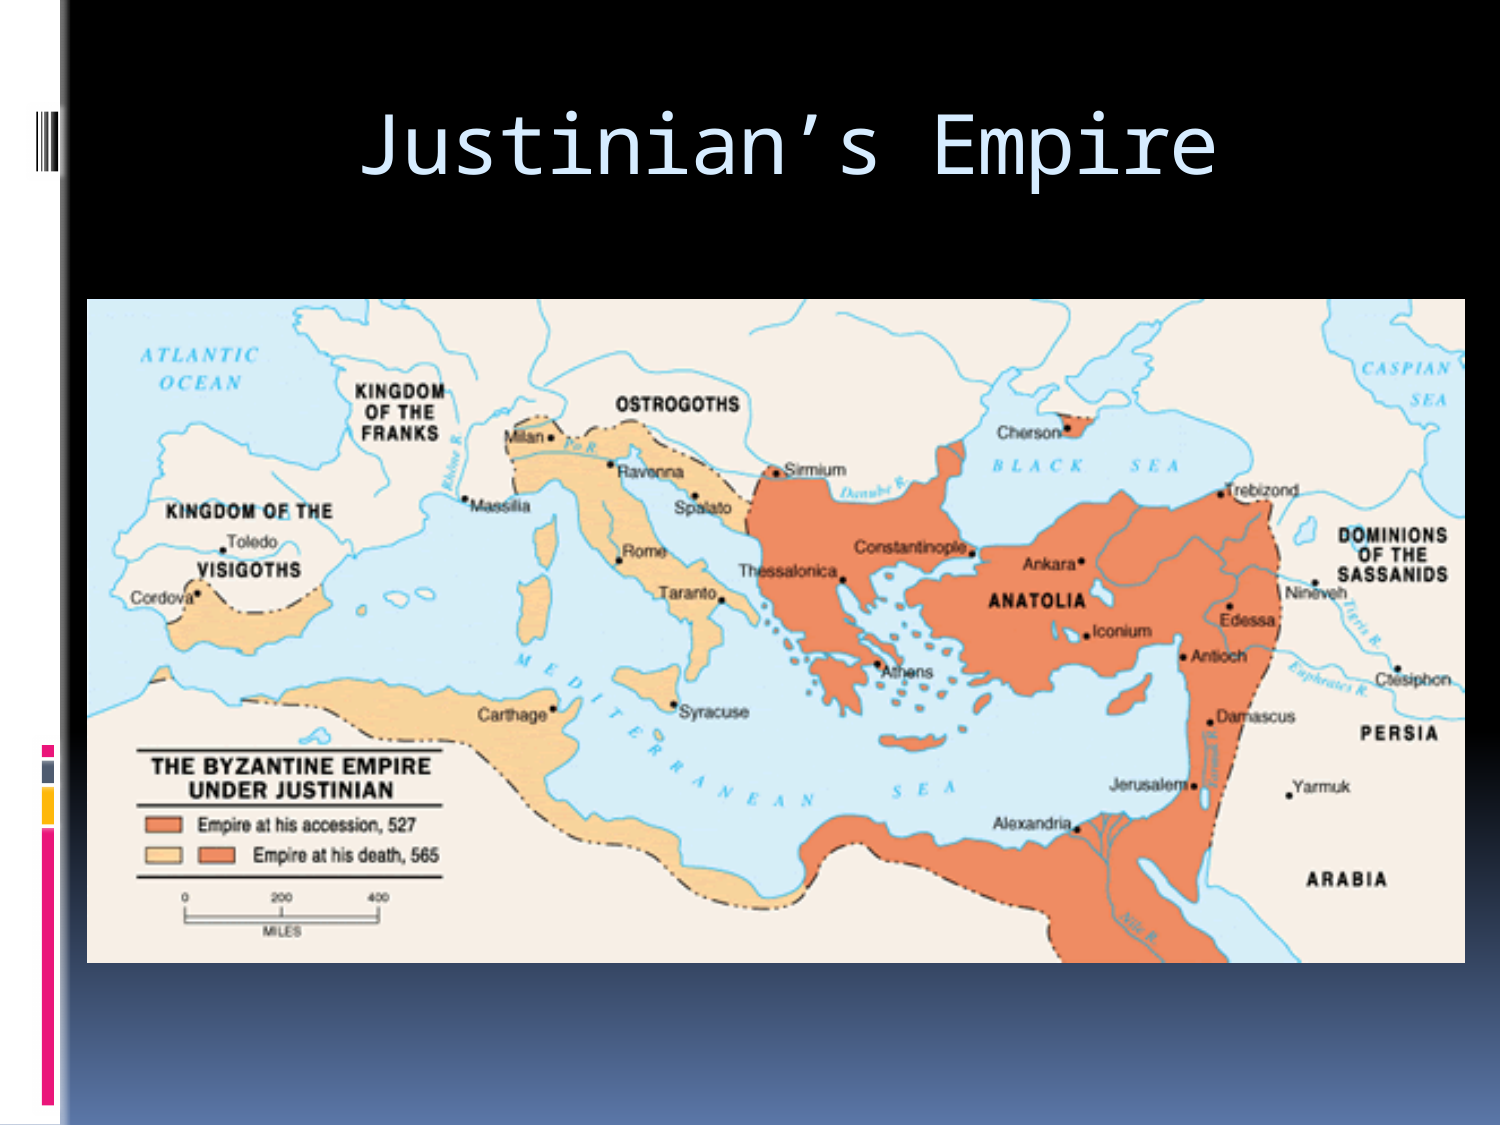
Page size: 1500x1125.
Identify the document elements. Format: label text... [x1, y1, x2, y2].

title Justinian’s Empire [150, 83, 1425, 234]
picture [87, 299, 1465, 963]
